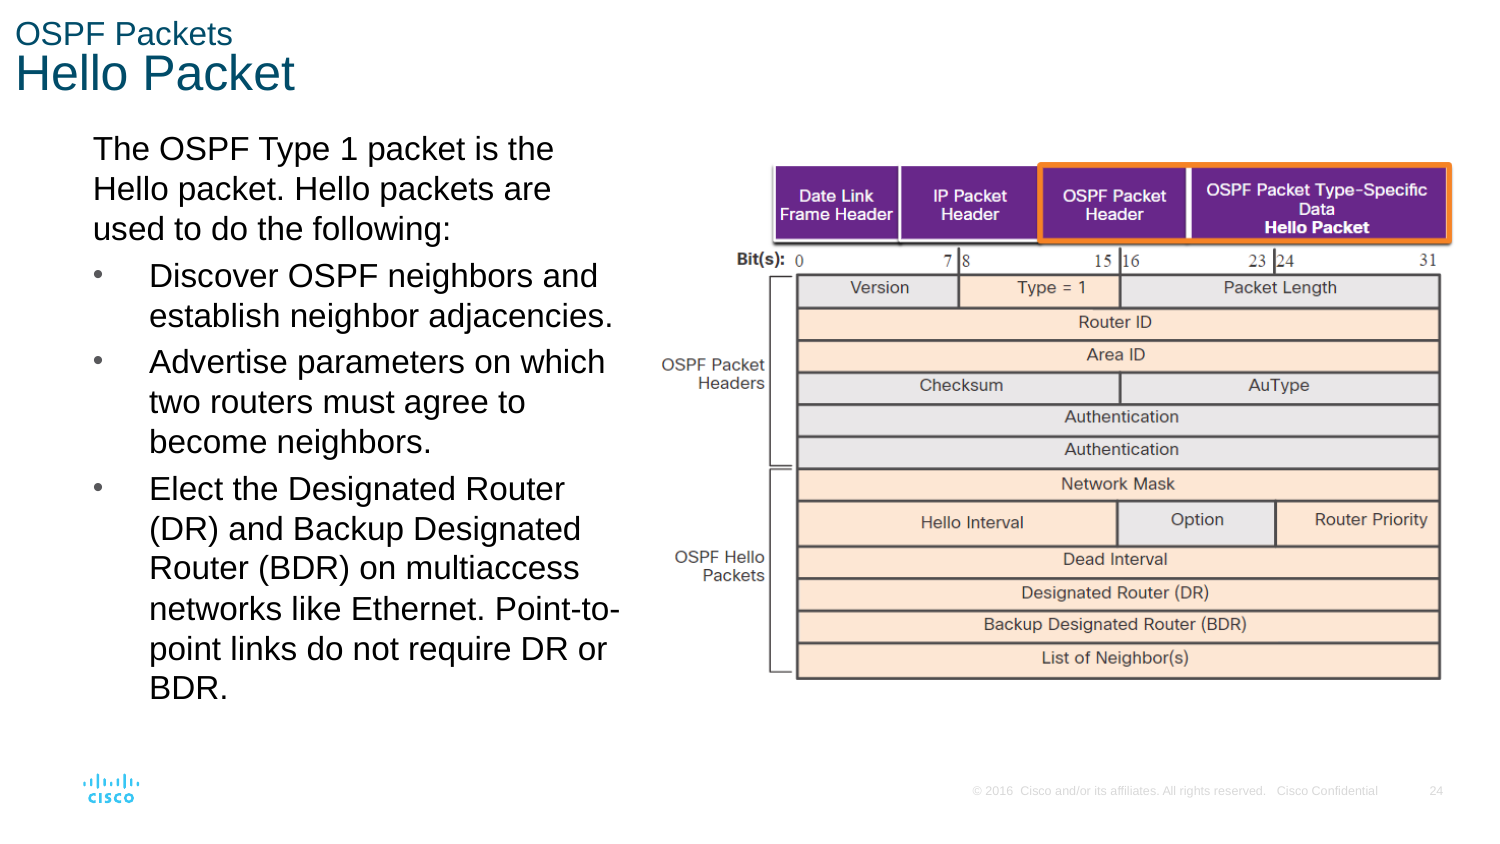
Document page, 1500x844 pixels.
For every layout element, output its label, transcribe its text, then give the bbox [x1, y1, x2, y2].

picture [658, 159, 1455, 686]
title OSPF Packets Hello Packet [0, 0, 1369, 121]
list The OSPF Type 1 packet is the Hello packet. Hello packets are used to do the following: Discover OSPF neighbors and establish neighbor adjacencies. Advertise parameters on which two routers must agree to become neighbors. Elect the Designated Router (DR) and Backup Designated Router (BDR) on multiaccess networks like Ethernet. Point-to-point links do not require DR or BDR. [77, 120, 641, 726]
